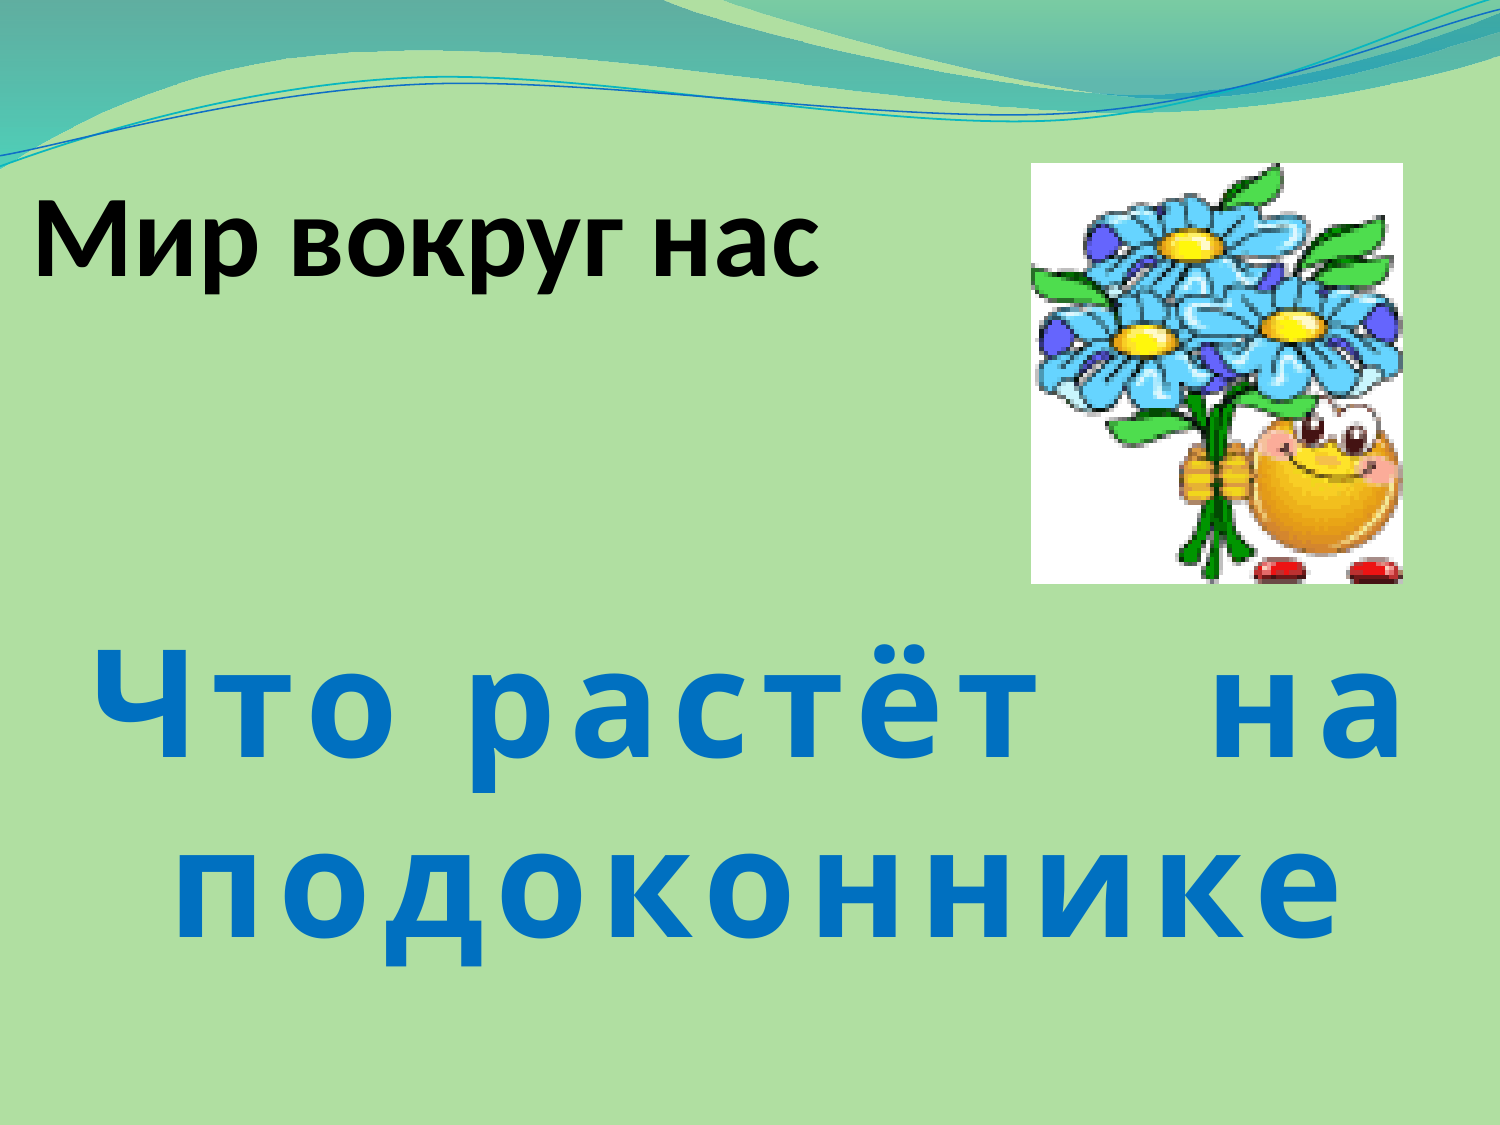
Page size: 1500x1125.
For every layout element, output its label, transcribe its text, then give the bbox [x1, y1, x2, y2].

picture [1030, 163, 1403, 584]
title Мир вокруг нас [0, 0, 856, 300]
subtitle Что растёт на подоконнике [11, 599, 1500, 938]
